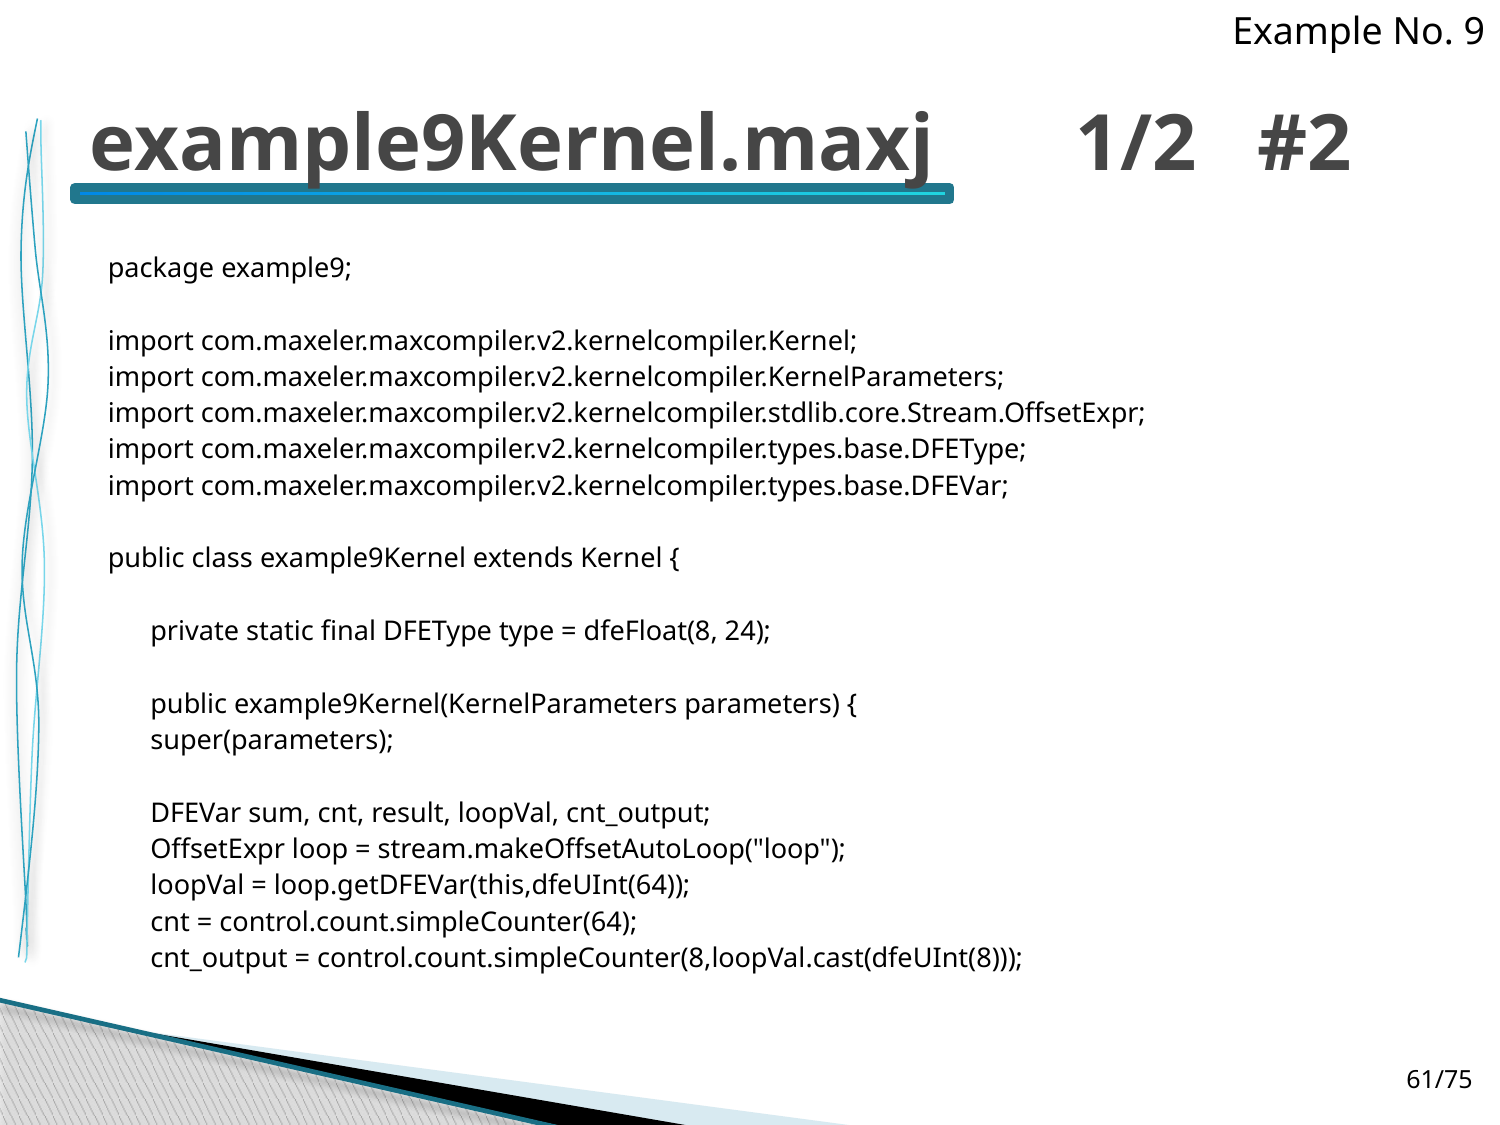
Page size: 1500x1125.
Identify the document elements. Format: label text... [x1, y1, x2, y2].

list Example No. 9 [1074, 0, 1500, 63]
title example9Kernel.maxj 1/2 #2 [75, 45, 1425, 233]
list package example9; import com.maxeler.maxcompiler.v2.kernelcompiler.Kernel; import com.maxeler.maxcompiler.v2.kernelcompiler.KernelParameters; import com.maxeler.maxcompiler.v2.kernelcompiler.stdlib.core.Stream.OffsetExpr; import com.maxeler.maxcompiler.v2.kernelcompiler.types.base.DFEType; import com.maxeler.maxcompiler.v2.kernelcompiler.types.base.DFEVar; public class example9Kernel extends Kernel { private static final DFEType type = dfeFloat(8, 24); public example9Kernel(KernelParameters parameters) { super(parameters); DFEVar sum, cnt, result, loopVal, cnt_output; OffsetExpr loop = stream.makeOffsetAutoLoop("loop"); loopVal = loop.getDFEVar(this,dfeUInt(64)); cnt = control.count.simpleCounter(64); cnt_output = control.count.simpleCounter(8,loopVal.cast(dfeUInt(8))); [75, 243, 1425, 986]
